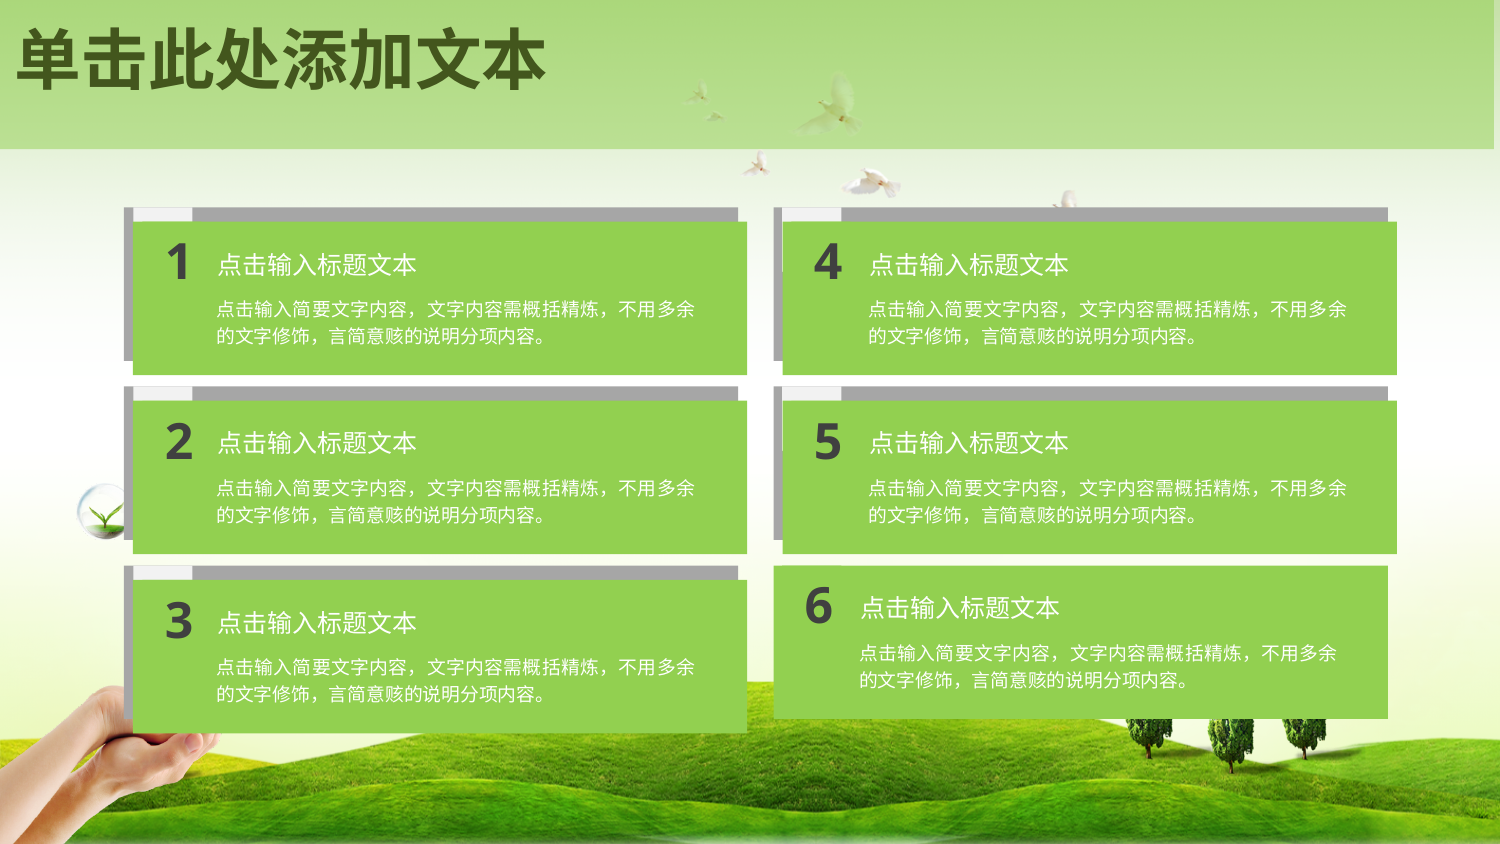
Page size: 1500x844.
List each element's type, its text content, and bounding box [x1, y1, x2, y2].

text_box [782, 221, 1398, 376]
picture [0, 0, 1500, 844]
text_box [132, 579, 748, 734]
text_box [123, 386, 739, 541]
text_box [773, 565, 1389, 720]
text_box 单击此处添加文本 [0, 10, 744, 106]
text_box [782, 400, 1398, 555]
text_box [0, 0, 1496, 151]
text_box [123, 565, 739, 720]
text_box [773, 207, 1389, 362]
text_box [773, 386, 1389, 541]
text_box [123, 207, 739, 362]
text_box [132, 400, 748, 555]
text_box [132, 221, 748, 376]
